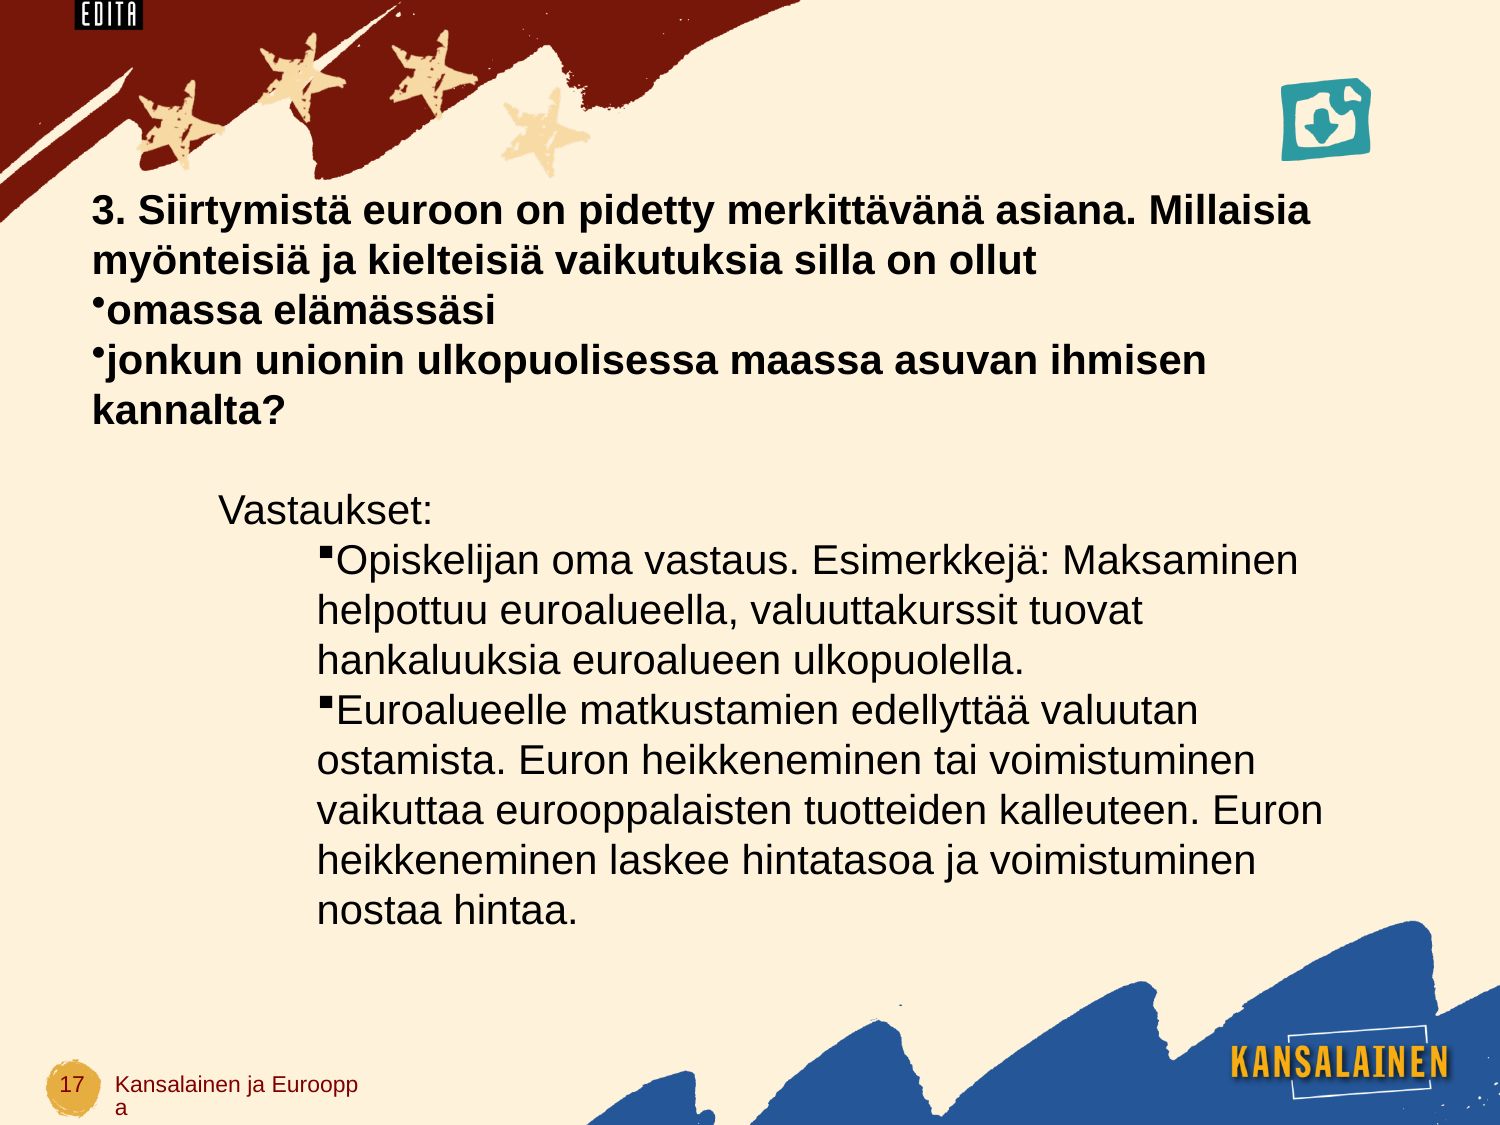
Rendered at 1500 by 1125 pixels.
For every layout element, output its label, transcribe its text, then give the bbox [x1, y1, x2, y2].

text_box 3. Siirtymistä euroon on pidetty merkittävänä asiana. Millaisia myönteisiä ja kielteisiä vaikutuksia silla on ollut omassa elämässäsi jonkun unionin ulkopuolisessa maassa asuvan ihmisen kannalta? Vastaukset: Opiskelijan oma vastaus. Esimerkkejä: Maksaminen helpottuu euroalueella, valuuttakurssit tuovat hankaluuksia euroalueen ulkopuolella. Euroalueelle matkustamien edellyttää valuutan ostamista. Euron heikkeneminen tai voimistuminen vaikuttaa eurooppalaisten tuotteiden kalleuteen. Euron heikkeneminen laskee hintatasoa ja voimistuminen nostaa hintaa. [76, 175, 1400, 986]
slide_number 17 [37, 1062, 99, 1125]
footer Kansalainen ja Eurooppa [99, 1062, 376, 1125]
picture [0, 0, 1500, 1125]
